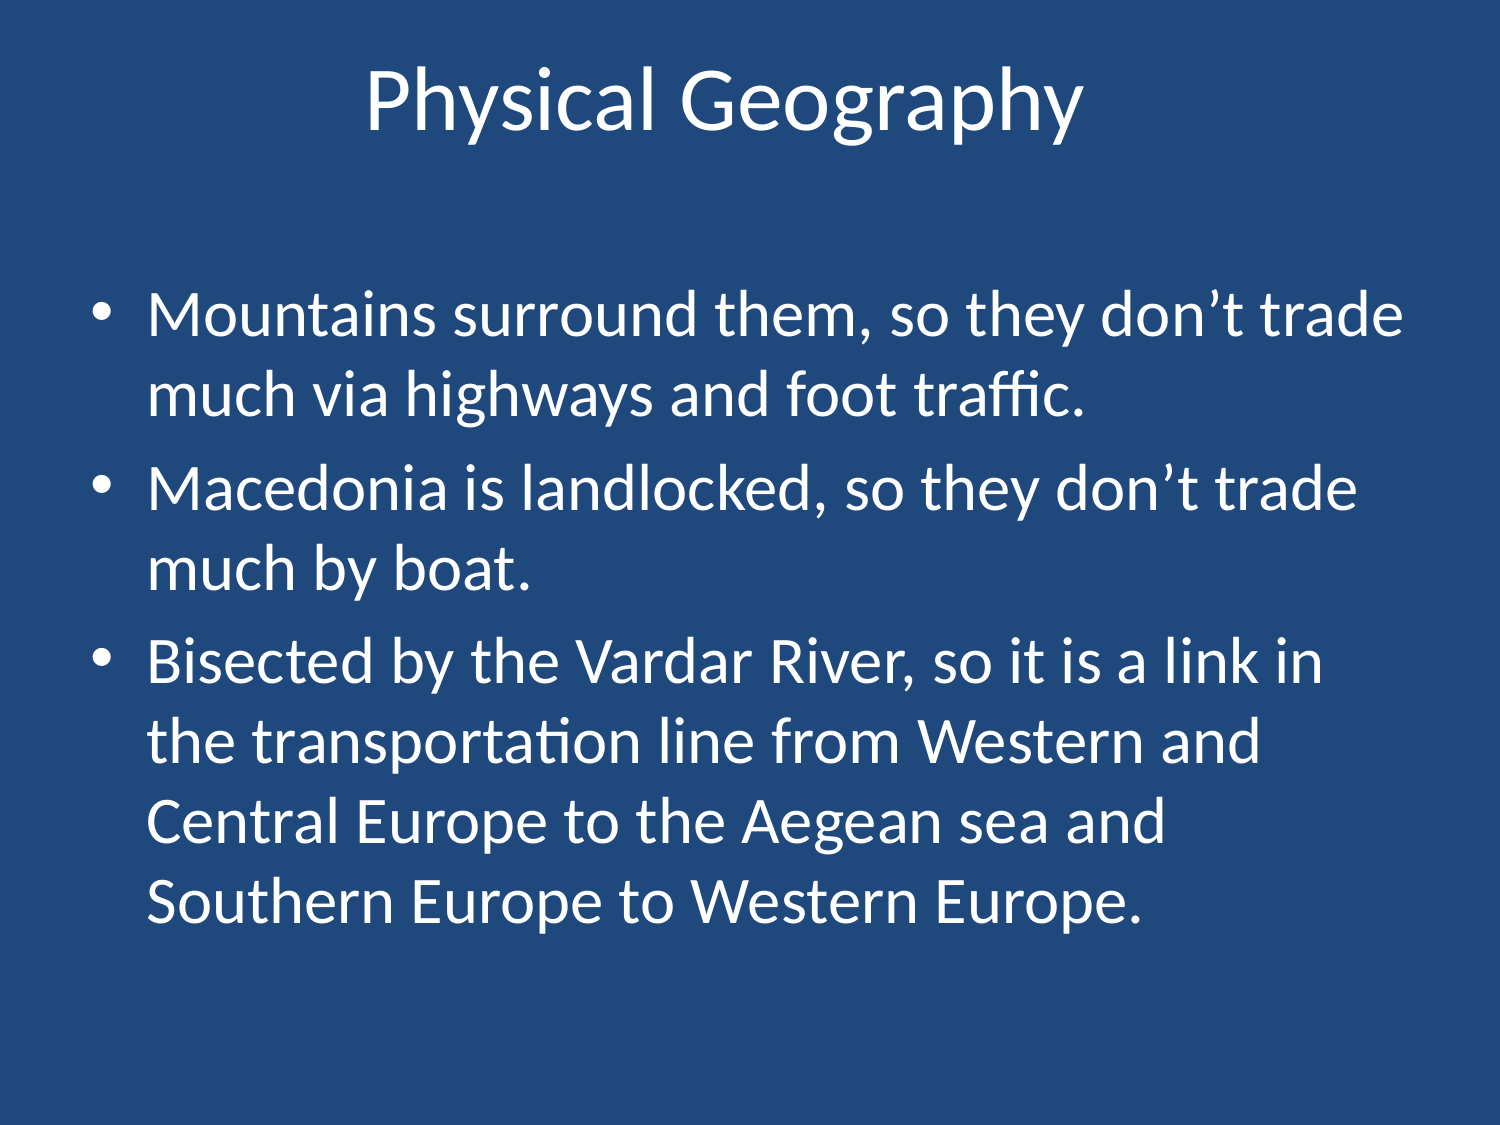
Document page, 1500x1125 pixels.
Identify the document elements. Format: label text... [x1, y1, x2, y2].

title Physical Geography [50, 0, 1400, 188]
list Mountains surround them, so they don’t trade much via highways and foot traffic. Macedonia is landlocked, so they don’t trade much by boat. Bisected by the Vardar River, so it is a link in the transportation line from Western and Central Europe to the Aegean sea and Southern Europe to Western Europe. [75, 262, 1425, 1005]
